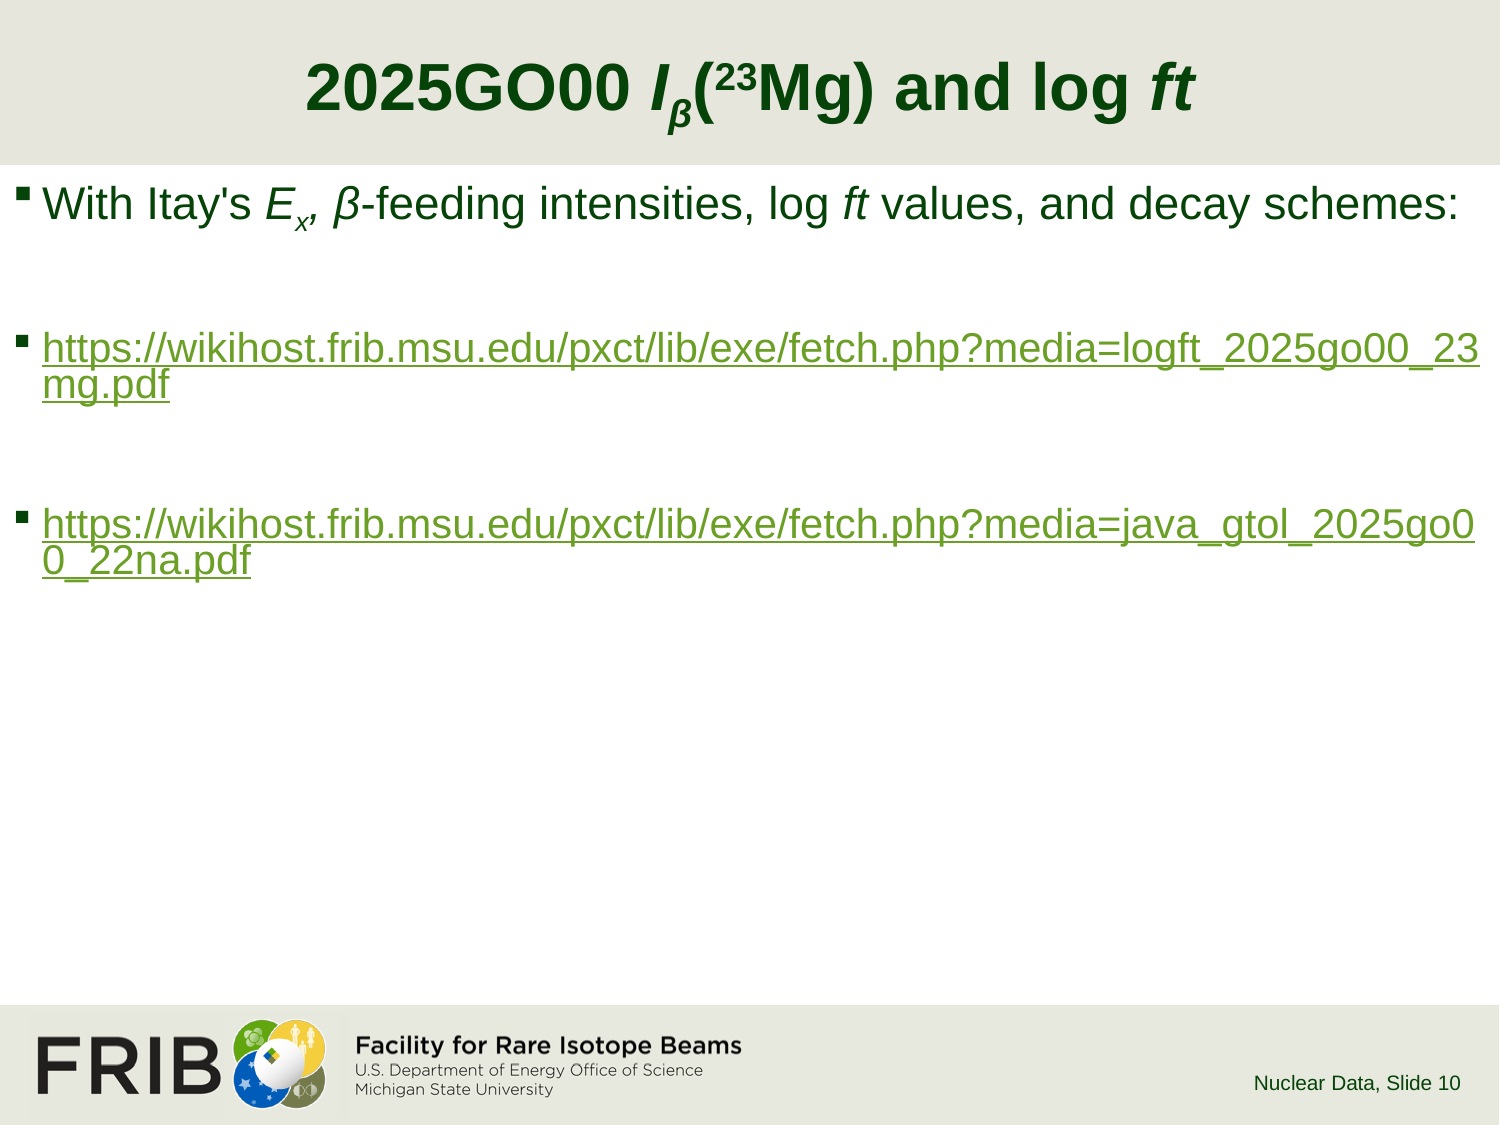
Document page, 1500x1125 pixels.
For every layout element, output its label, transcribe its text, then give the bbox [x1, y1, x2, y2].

picture [0, 0, 1500, 165]
footer Nuclear Data [679, 1042, 1374, 1103]
picture [0, 1005, 1499, 1125]
slide_number , Slide 10 [1374, 1042, 1500, 1103]
title 2025GO00 Iβ(23Mg) and log ft [11, 46, 1489, 128]
list With Itay's Ex, β-feeding intensities, log ft values, and decay schemes: https://wikihost.frib.msu.edu/pxct/lib/exe/fetch.php?media=logft_2025go00_23mg.pdf https://wikihost.frib.msu.edu/pxct/lib/exe/fetch.php?media=java_gtol_2025go00_22na.pdf [12, 174, 1488, 1000]
